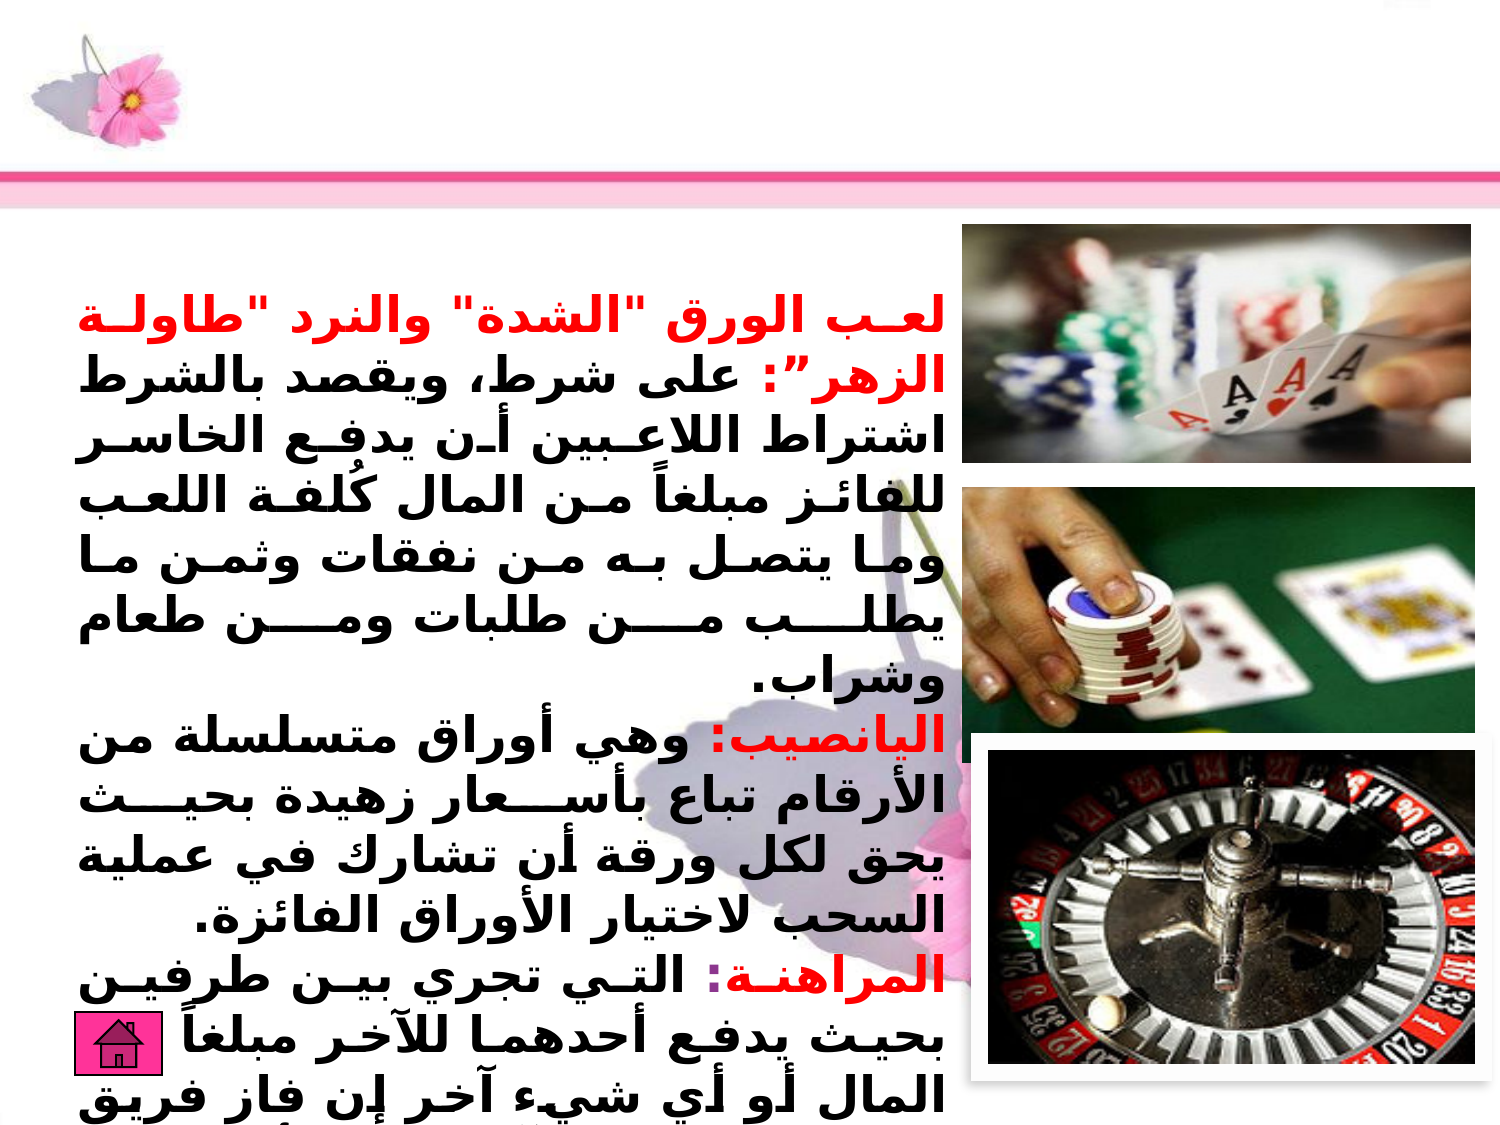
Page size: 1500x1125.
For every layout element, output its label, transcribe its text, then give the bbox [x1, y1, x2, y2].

text_box [74, 1012, 163, 1075]
text_box لعب الورق "الشدة" والنرد "طاولة الزهر”: على شرط، ويقصد بالشرط اشتراط اللاعبين أن يدفع الخاسر للفائز مبلغاً من المال كُلفة اللعب وما يتصل به من نفقات وثمن ما يطلب من طلبات ومن طعام وشراب. اليانصيب: وهي أوراق متسلسلة من الأرقام تباع بأسعار زهيدة بحيث يحق لكل ورقة أن تشارك في عملية السحب لاختيار الأوراق الفائزة. المراهنة: التي تجري بين طرفين بحيث يدفع أحدهما للآخر مبلغاً من المال أو أي شيء آخر إن فاز فريق معين على فريق آخر سواء أكان ذلك في المباريات الرياضية أم في سباق السيارات أم في غيرها. [62, 274, 963, 1125]
picture [0, 0, 1500, 1125]
